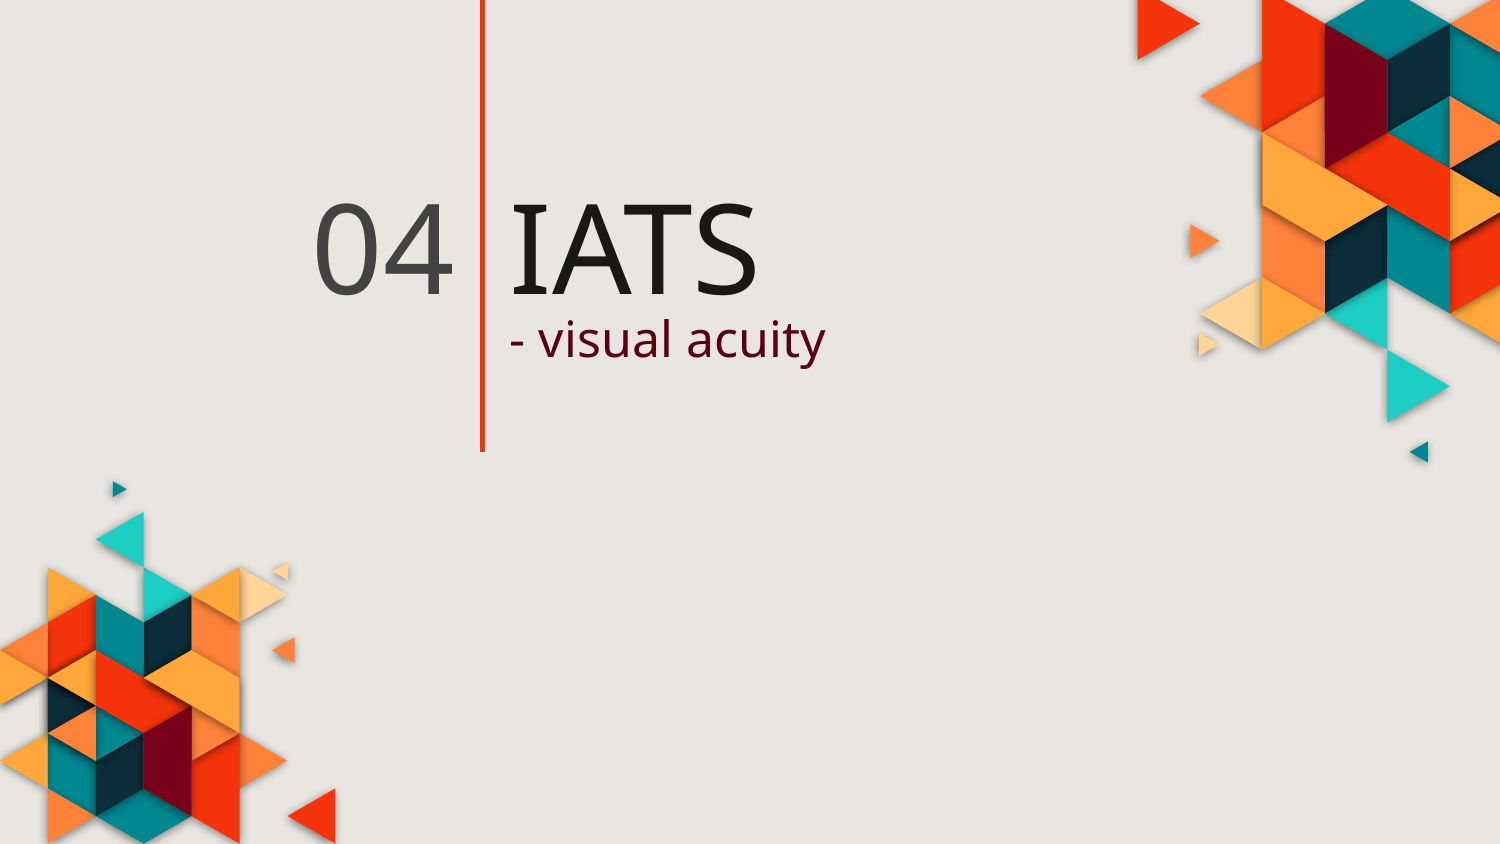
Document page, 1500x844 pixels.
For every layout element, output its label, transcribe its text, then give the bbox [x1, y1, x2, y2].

title 04 [229, 184, 470, 293]
title IATS - visual acuity [494, 184, 1367, 403]
